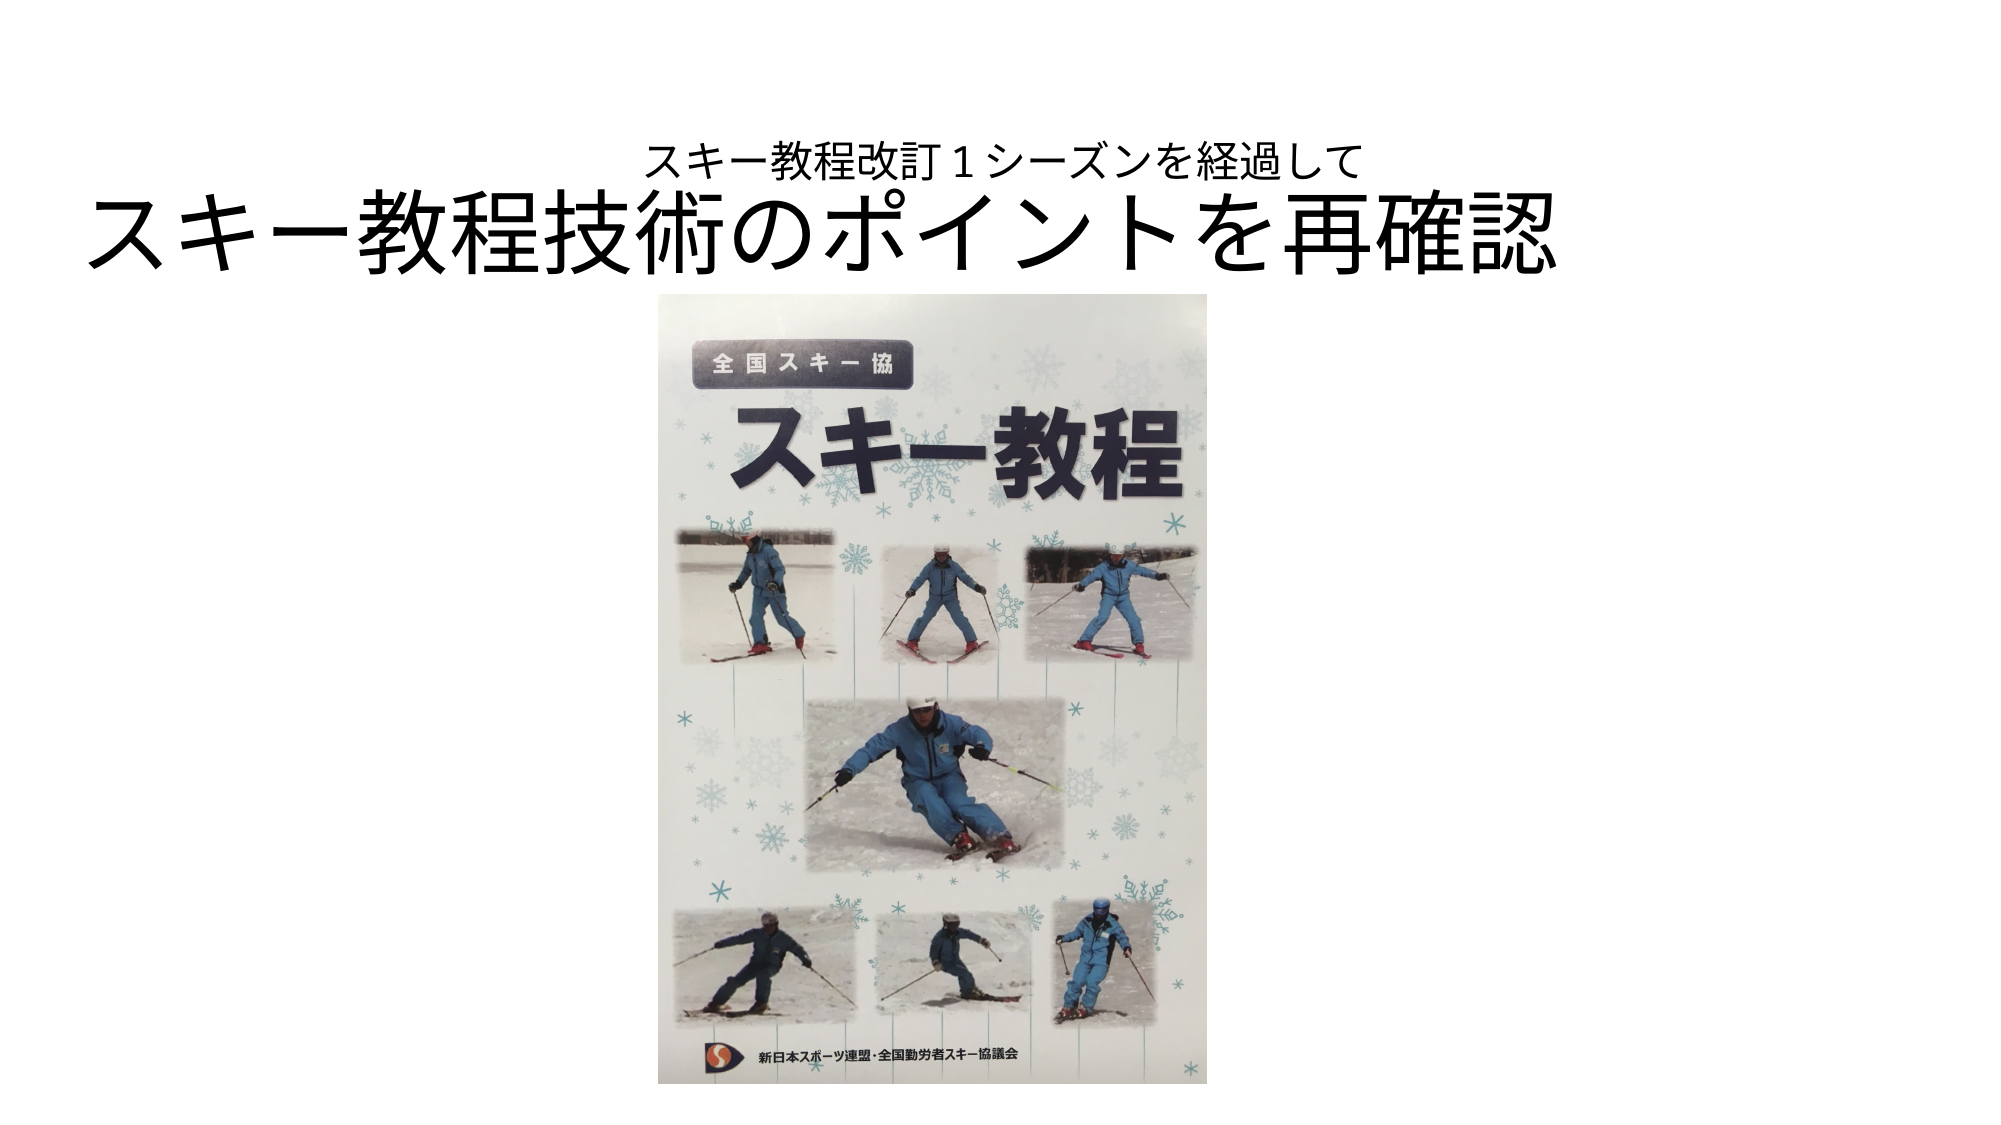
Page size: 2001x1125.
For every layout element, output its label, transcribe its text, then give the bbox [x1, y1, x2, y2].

picture [658, 294, 1207, 1084]
title スキー教程改訂1シーズンを経過して スキー教程技術のポイントを再確認 [44, 61, 1964, 295]
